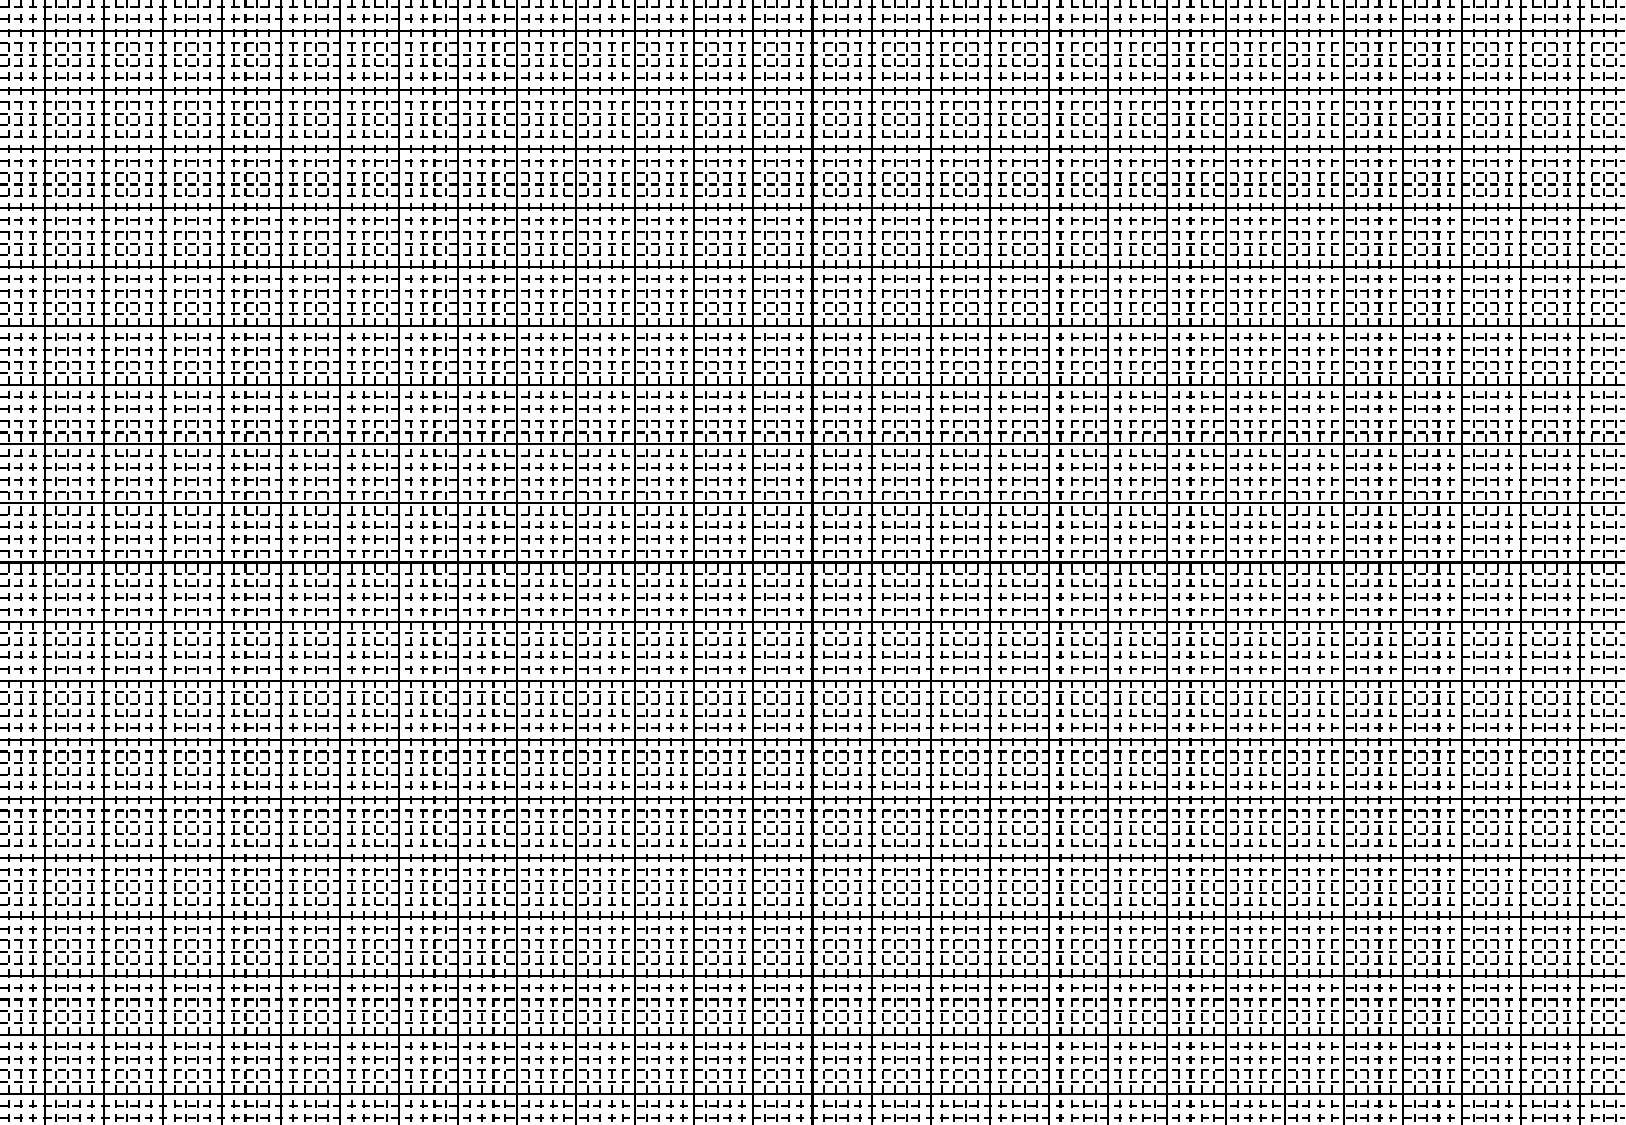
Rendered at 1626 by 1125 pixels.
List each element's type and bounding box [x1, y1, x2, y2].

text_box [0, 0, 1625, 1125]
